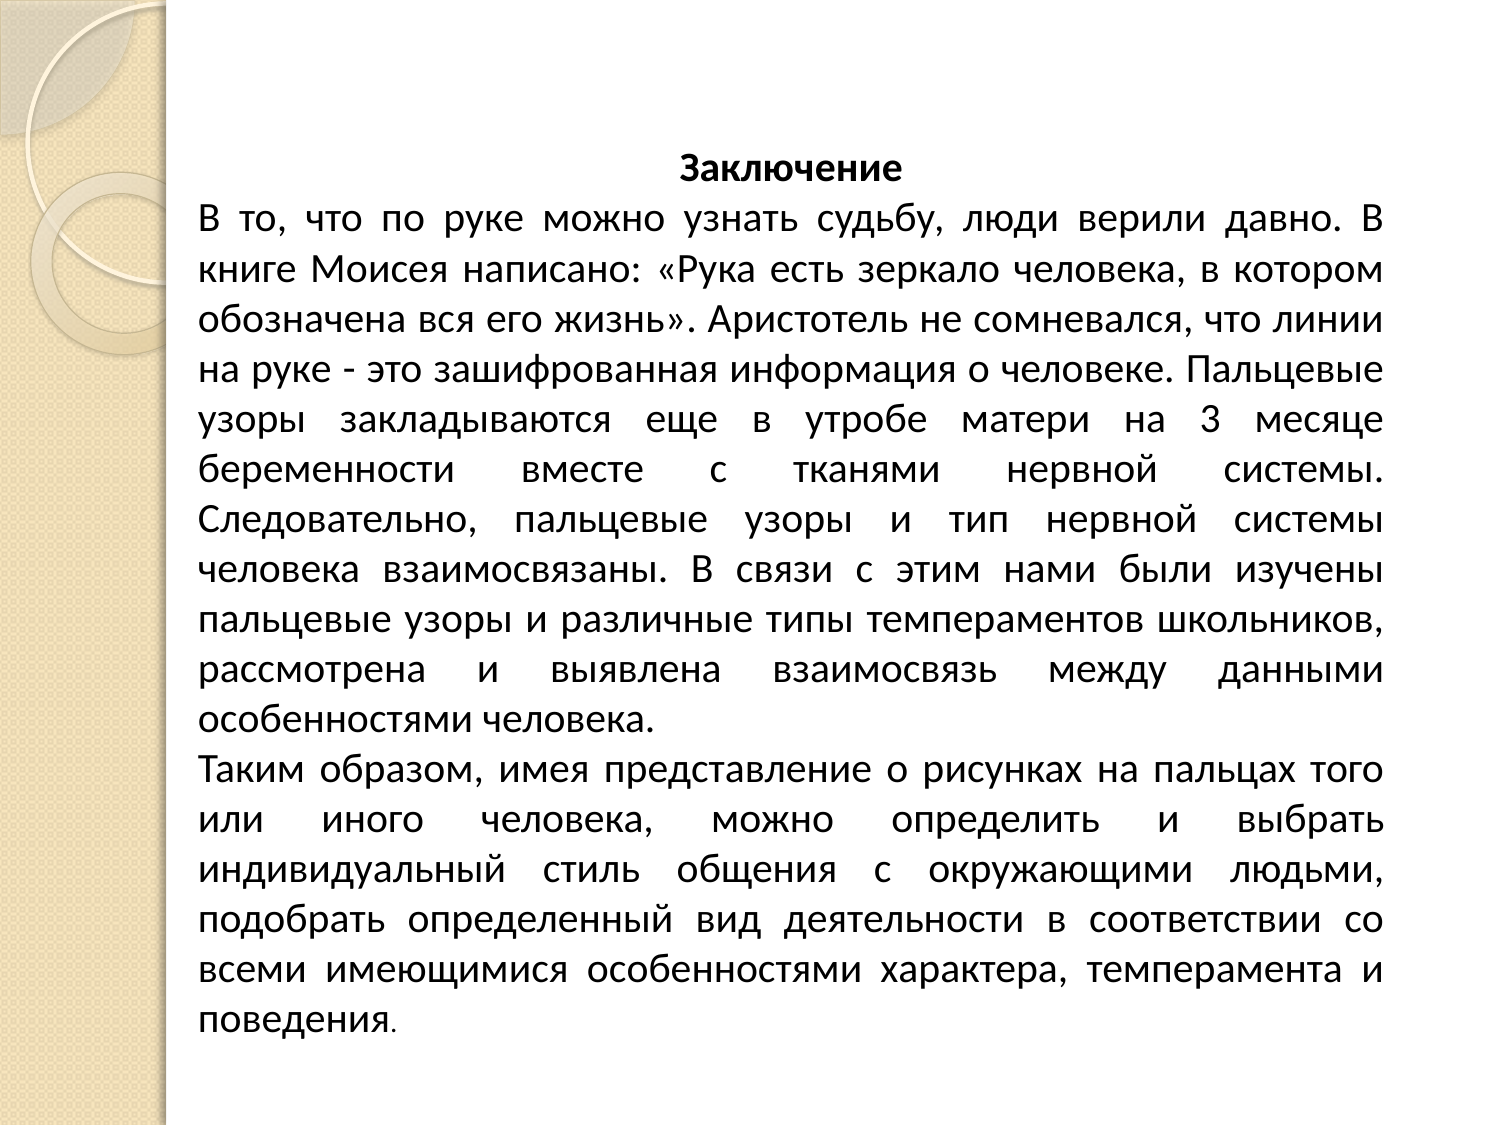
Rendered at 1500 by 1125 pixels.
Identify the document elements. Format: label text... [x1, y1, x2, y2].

text_box Заключение В то, что по руке можно узнать судьбу, люди верили давно. В книге Моисея написано: «Рука есть зеркало человека, в котором обозначена вся его жизнь». Аристотель не сомневался, что линии на руке - это зашифрованная информация о человеке. Пальцевые узоры закладываются еще в утробе матери на 3 месяце беременности вместе с тканями нервной системы. Следовательно, пальцевые узоры и тип нервной системы человека взаимосвязаны. В связи с этим нами были изучены пальцевые узоры и различные типы темпераментов школьников, рассмотрена и выявлена взаимосвязь между данными особенностями человека. Таким образом, имея представление о рисунках на пальцах того или иного человека, можно определить и выбрать индивидуальный стиль общения с окружающими людьми, подобрать определенный вид деятельности в соответствии со всеми имеющимися особенностями характера, темперамента и поведения. [182, 132, 1400, 1048]
list [82, 86, 1425, 1032]
